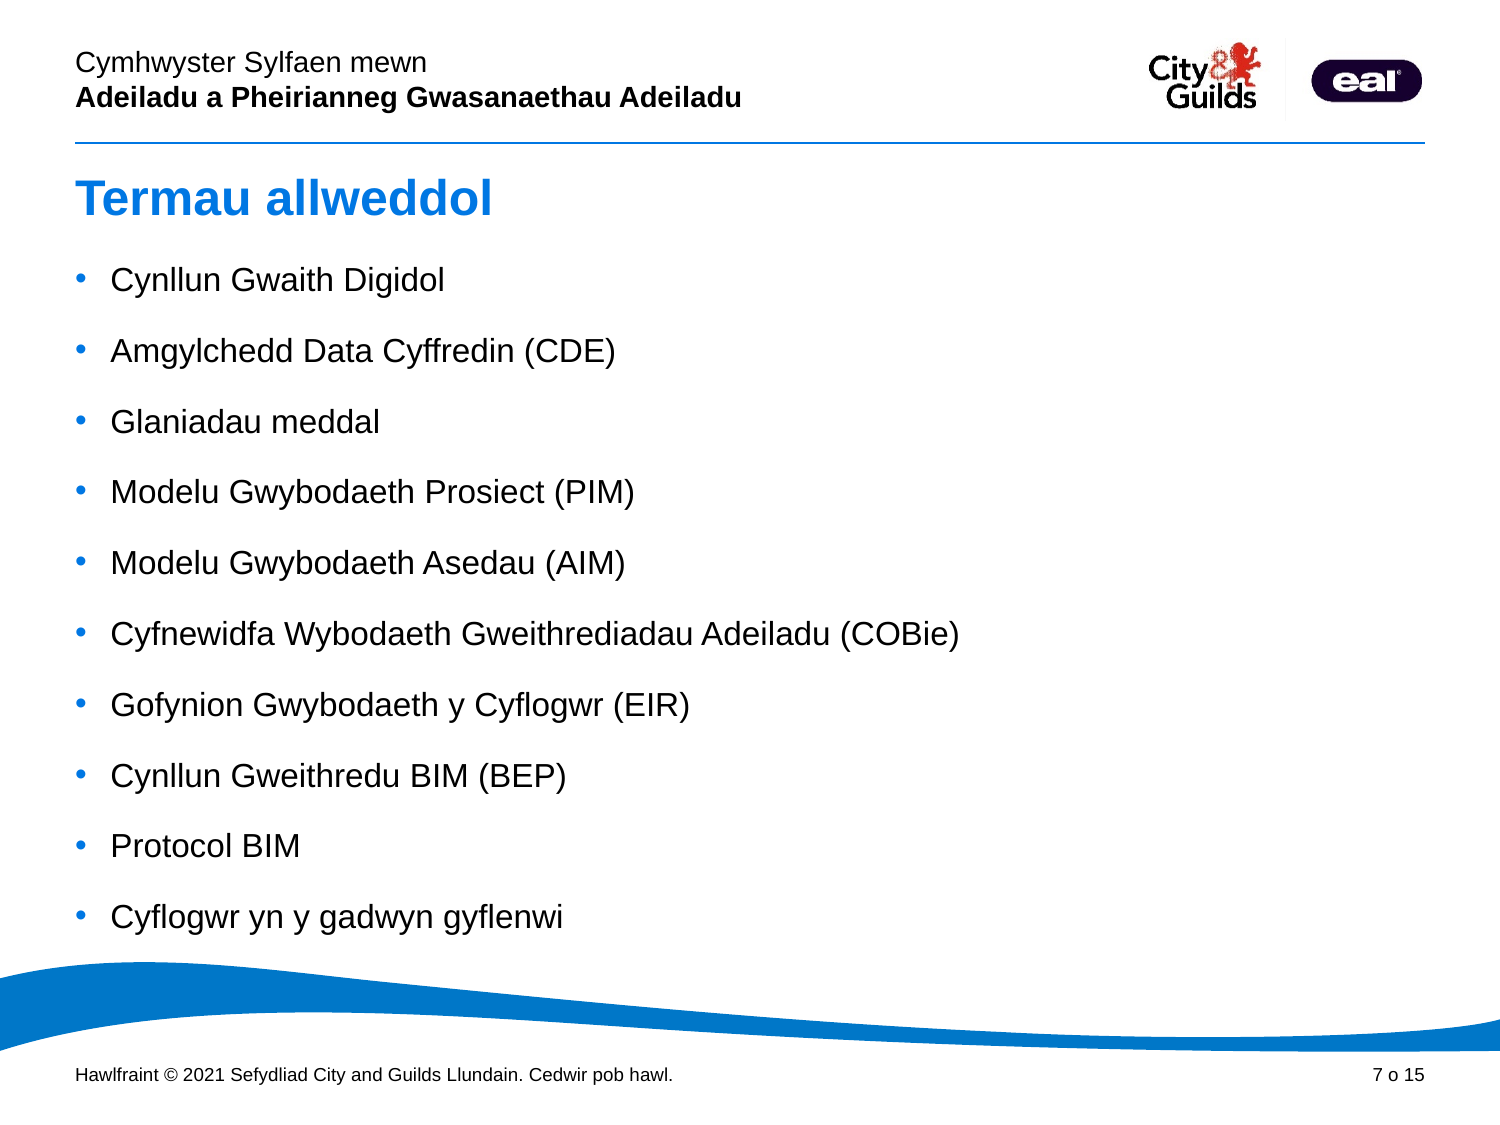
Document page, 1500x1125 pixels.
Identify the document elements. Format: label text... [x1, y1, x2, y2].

list Cynllun Gwaith Digidol Amgylchedd Data Cyffredin (CDE) Glaniadau meddal Modelu Gwybodaeth Prosiect (PIM) Modelu Gwybodaeth Asedau (AIM) Cyfnewidfa Wybodaeth Gweithrediadau Adeiladu (COBie) Gofynion Gwybodaeth y Cyflogwr (EIR) Cynllun Gweithredu BIM (BEP) Protocol BIM Cyflogwr yn y gadwyn gyflenwi [74, 247, 1426, 946]
title Termau allweddol [74, 165, 1426, 229]
picture [1149, 38, 1422, 121]
